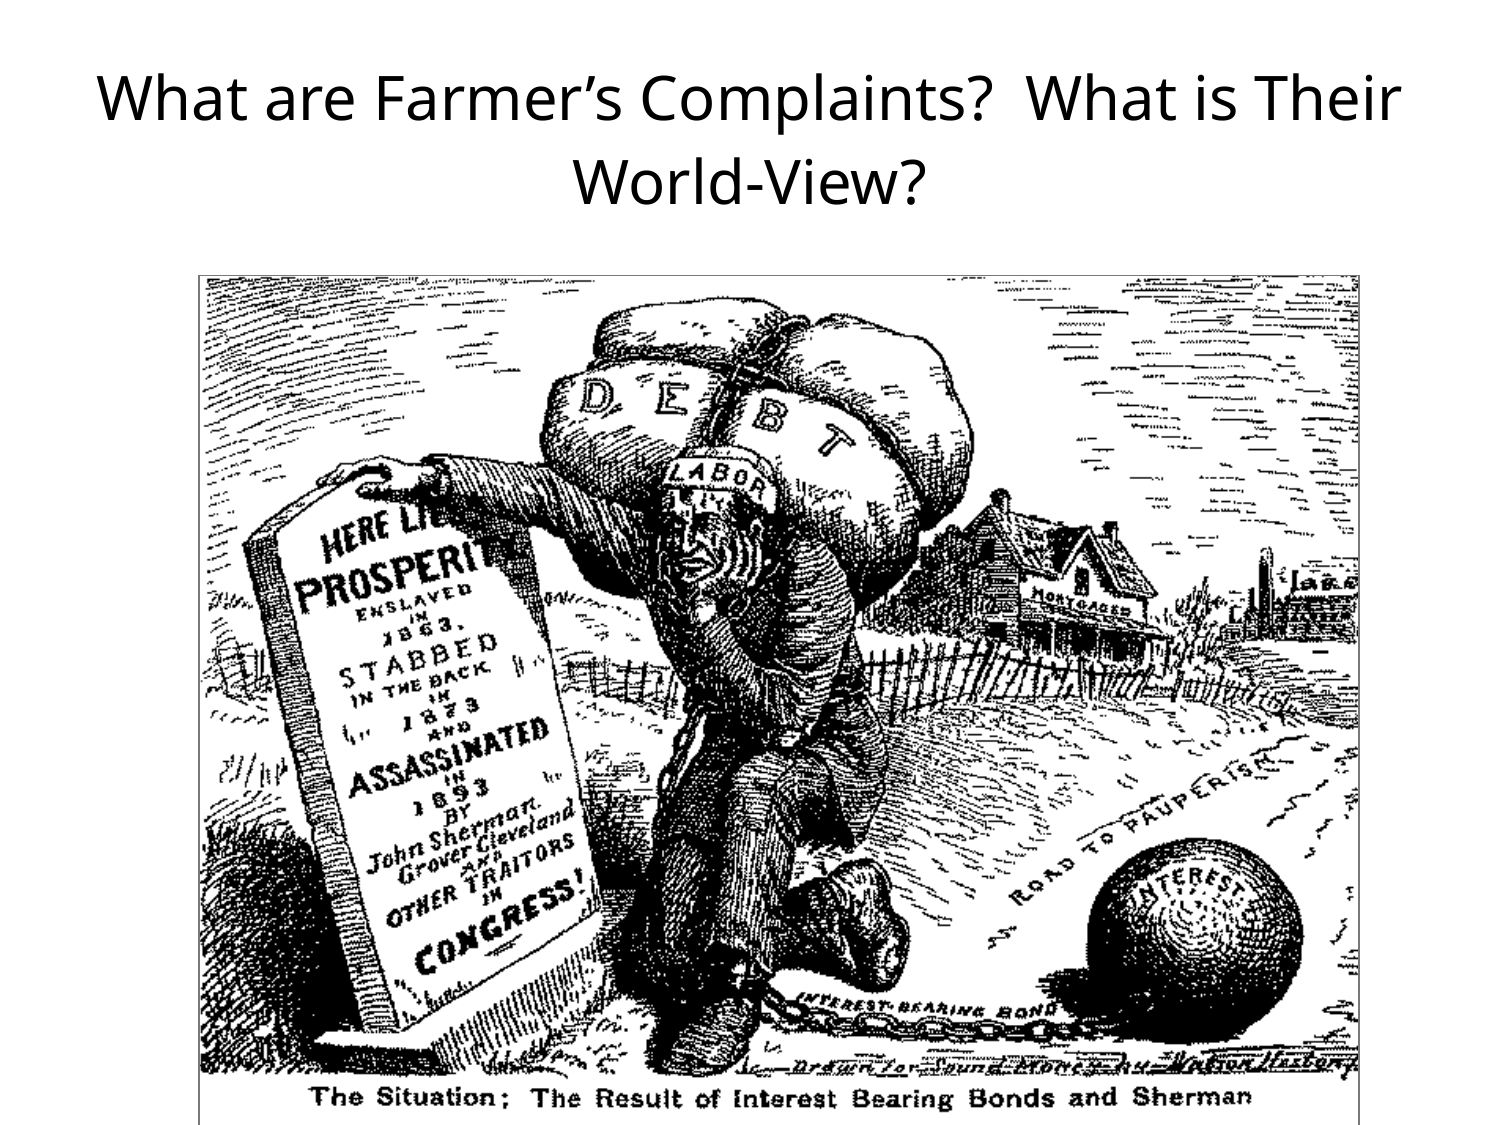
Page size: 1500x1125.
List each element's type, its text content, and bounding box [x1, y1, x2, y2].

title What are Farmer’s Complaints? What is Their World-View? [75, 45, 1425, 233]
picture [199, 275, 1359, 1125]
